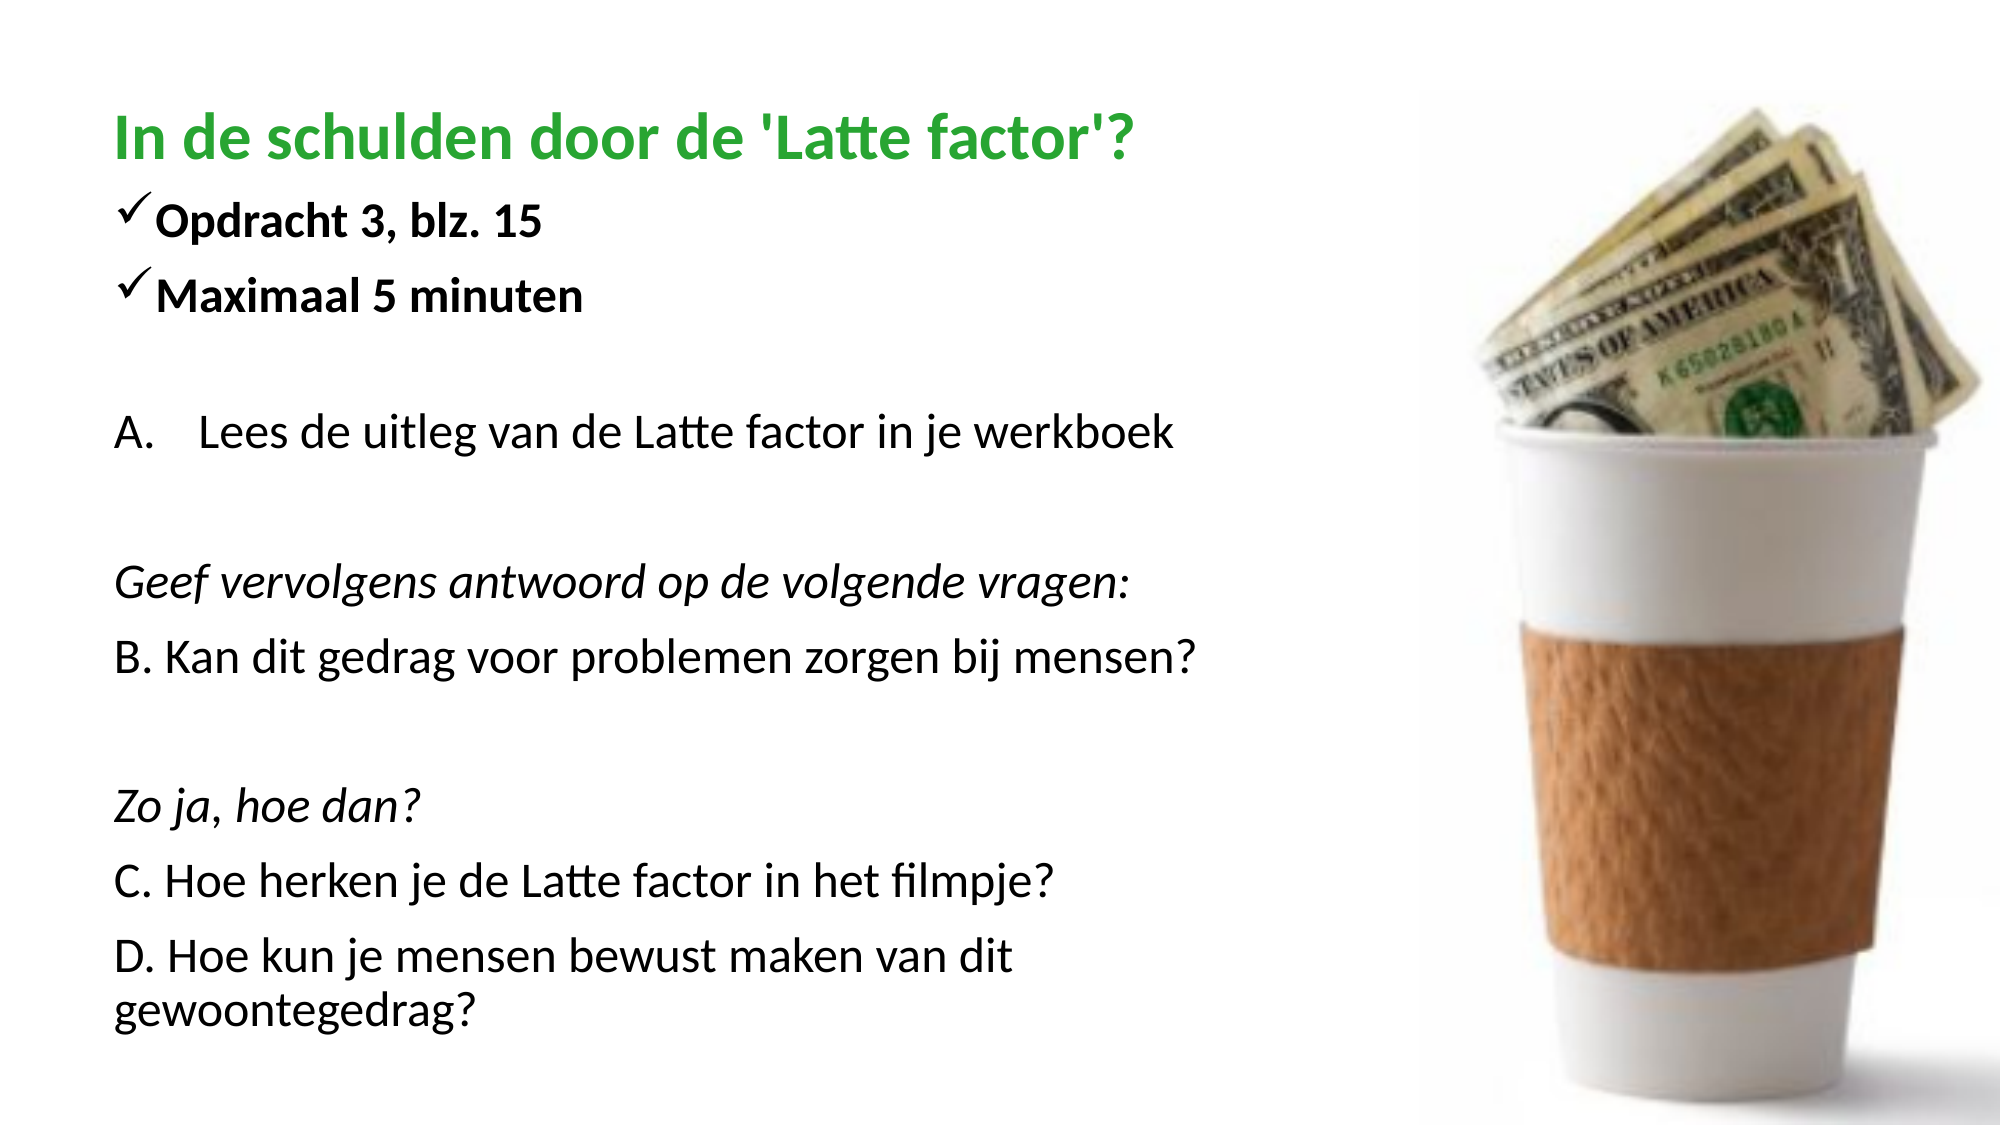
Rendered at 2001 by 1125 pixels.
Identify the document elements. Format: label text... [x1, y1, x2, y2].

picture [1419, 90, 2000, 1125]
text_box In de schulden door de 'Latte factor'? Opdracht 3, blz. 15 Maximaal 5 minuten Lees de uitleg van de Latte factor in je werkboek Geef vervolgens antwoord op de volgende vragen: B. Kan dit gedrag voor problemen zorgen bij mensen? Zo ja, hoe dan? C. Hoe herken je de Latte factor in het filmpje? D. Hoe kun je mensen bewust maken van dit gewoontegedrag? [114, 101, 1280, 1045]
